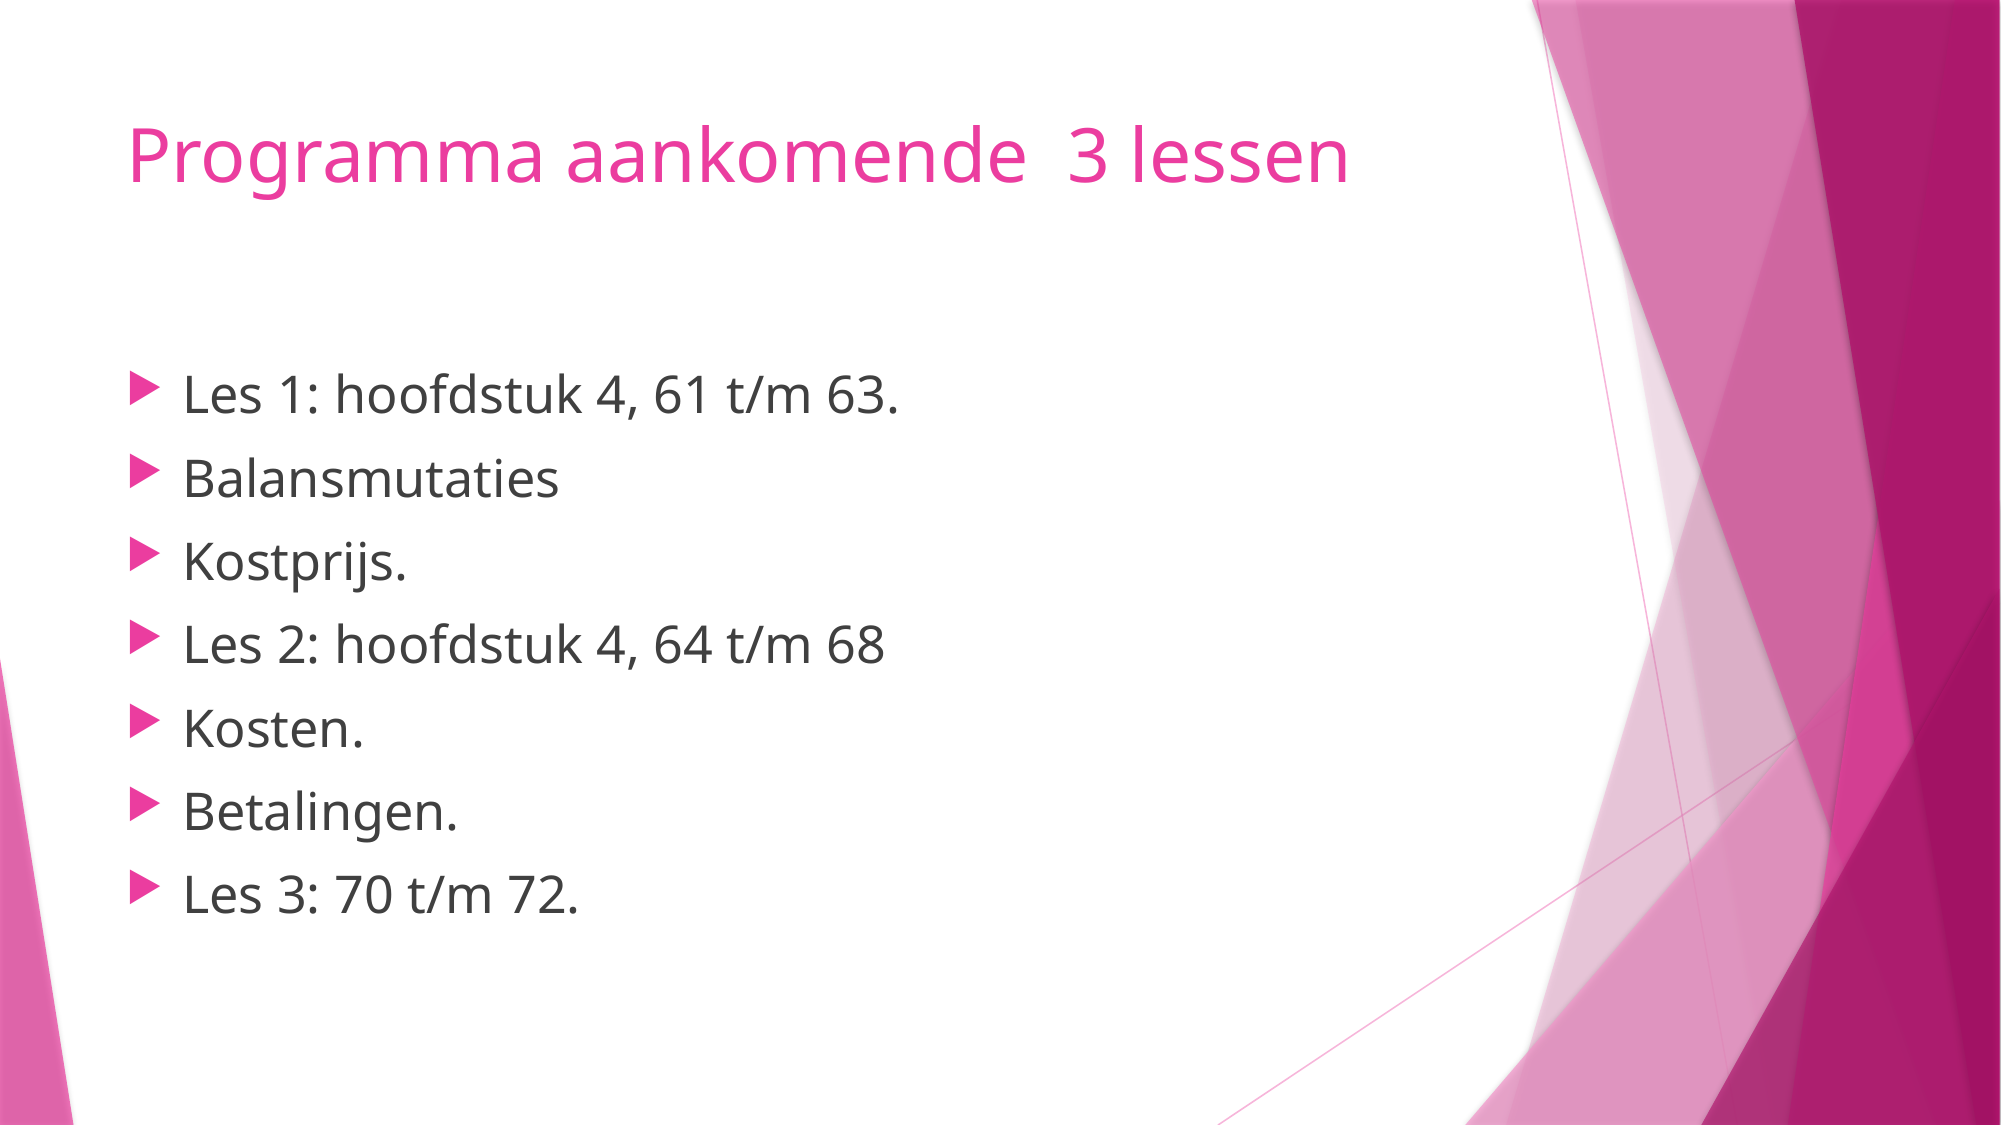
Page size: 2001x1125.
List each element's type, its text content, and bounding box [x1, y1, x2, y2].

title Programma aankomende 3 lessen [111, 99, 1522, 317]
list Les 1: hoofdstuk 4, 61 t/m 63. Balansmutaties Kostprijs. Les 2: hoofdstuk 4, 64 t/m 68 Kosten. Betalingen. Les 3: 70 t/m 72. [111, 354, 1522, 992]
